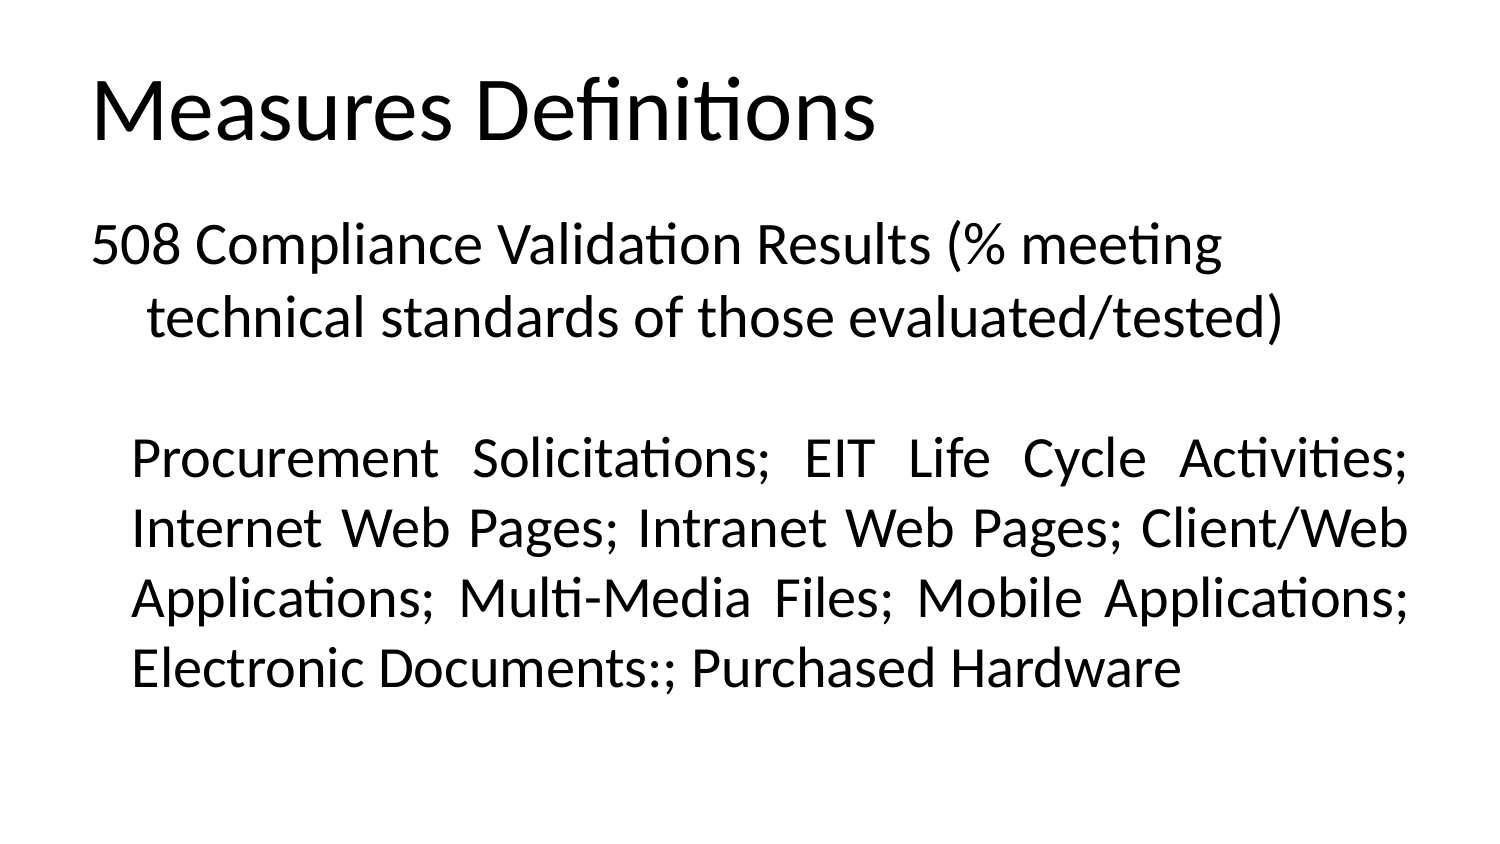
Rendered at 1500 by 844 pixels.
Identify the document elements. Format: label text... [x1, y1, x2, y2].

list 508 Compliance Validation Results (% meeting technical standards of those evaluated/tested) Procurement Solicitations; EIT Life Cycle Activities; Internet Web Pages; Intranet Web Pages; Client/Web Applications; Multi-Media Files; Mobile Applications; Electronic Documents:; Purchased Hardware [75, 196, 1425, 797]
title Measures Definitions [75, 33, 1425, 175]
